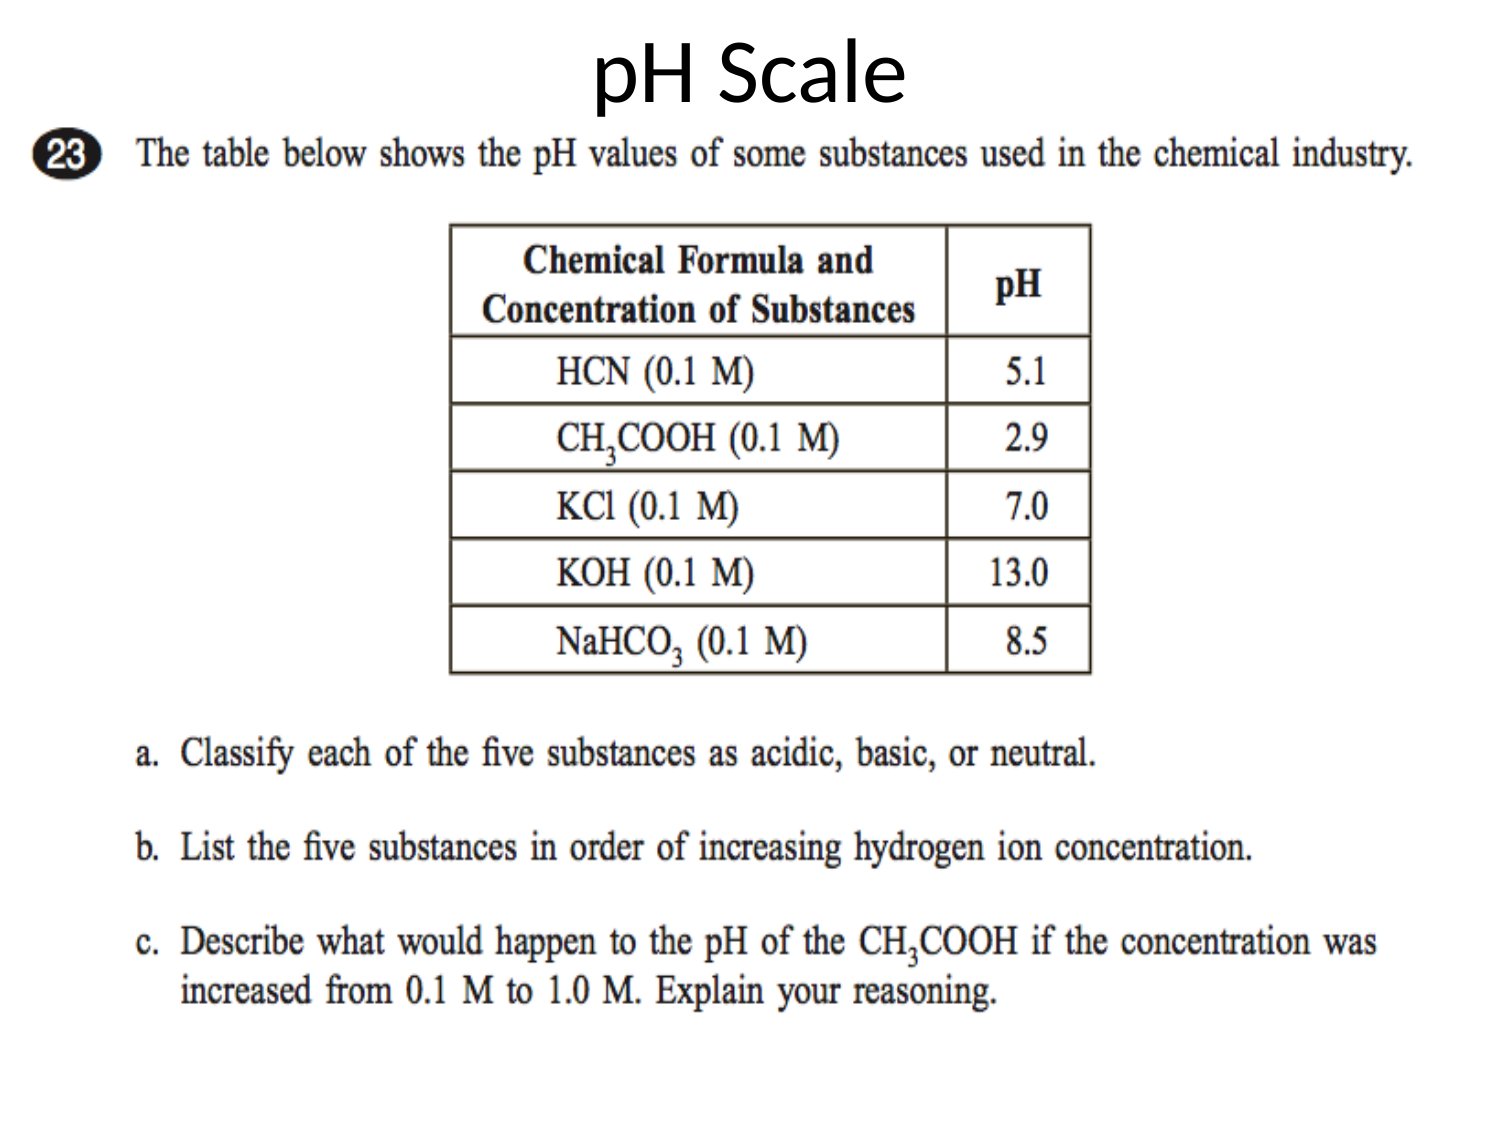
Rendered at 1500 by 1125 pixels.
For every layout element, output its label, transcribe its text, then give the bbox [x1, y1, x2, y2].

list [17, 124, 1438, 1038]
title pH Scale [75, 0, 1425, 122]
